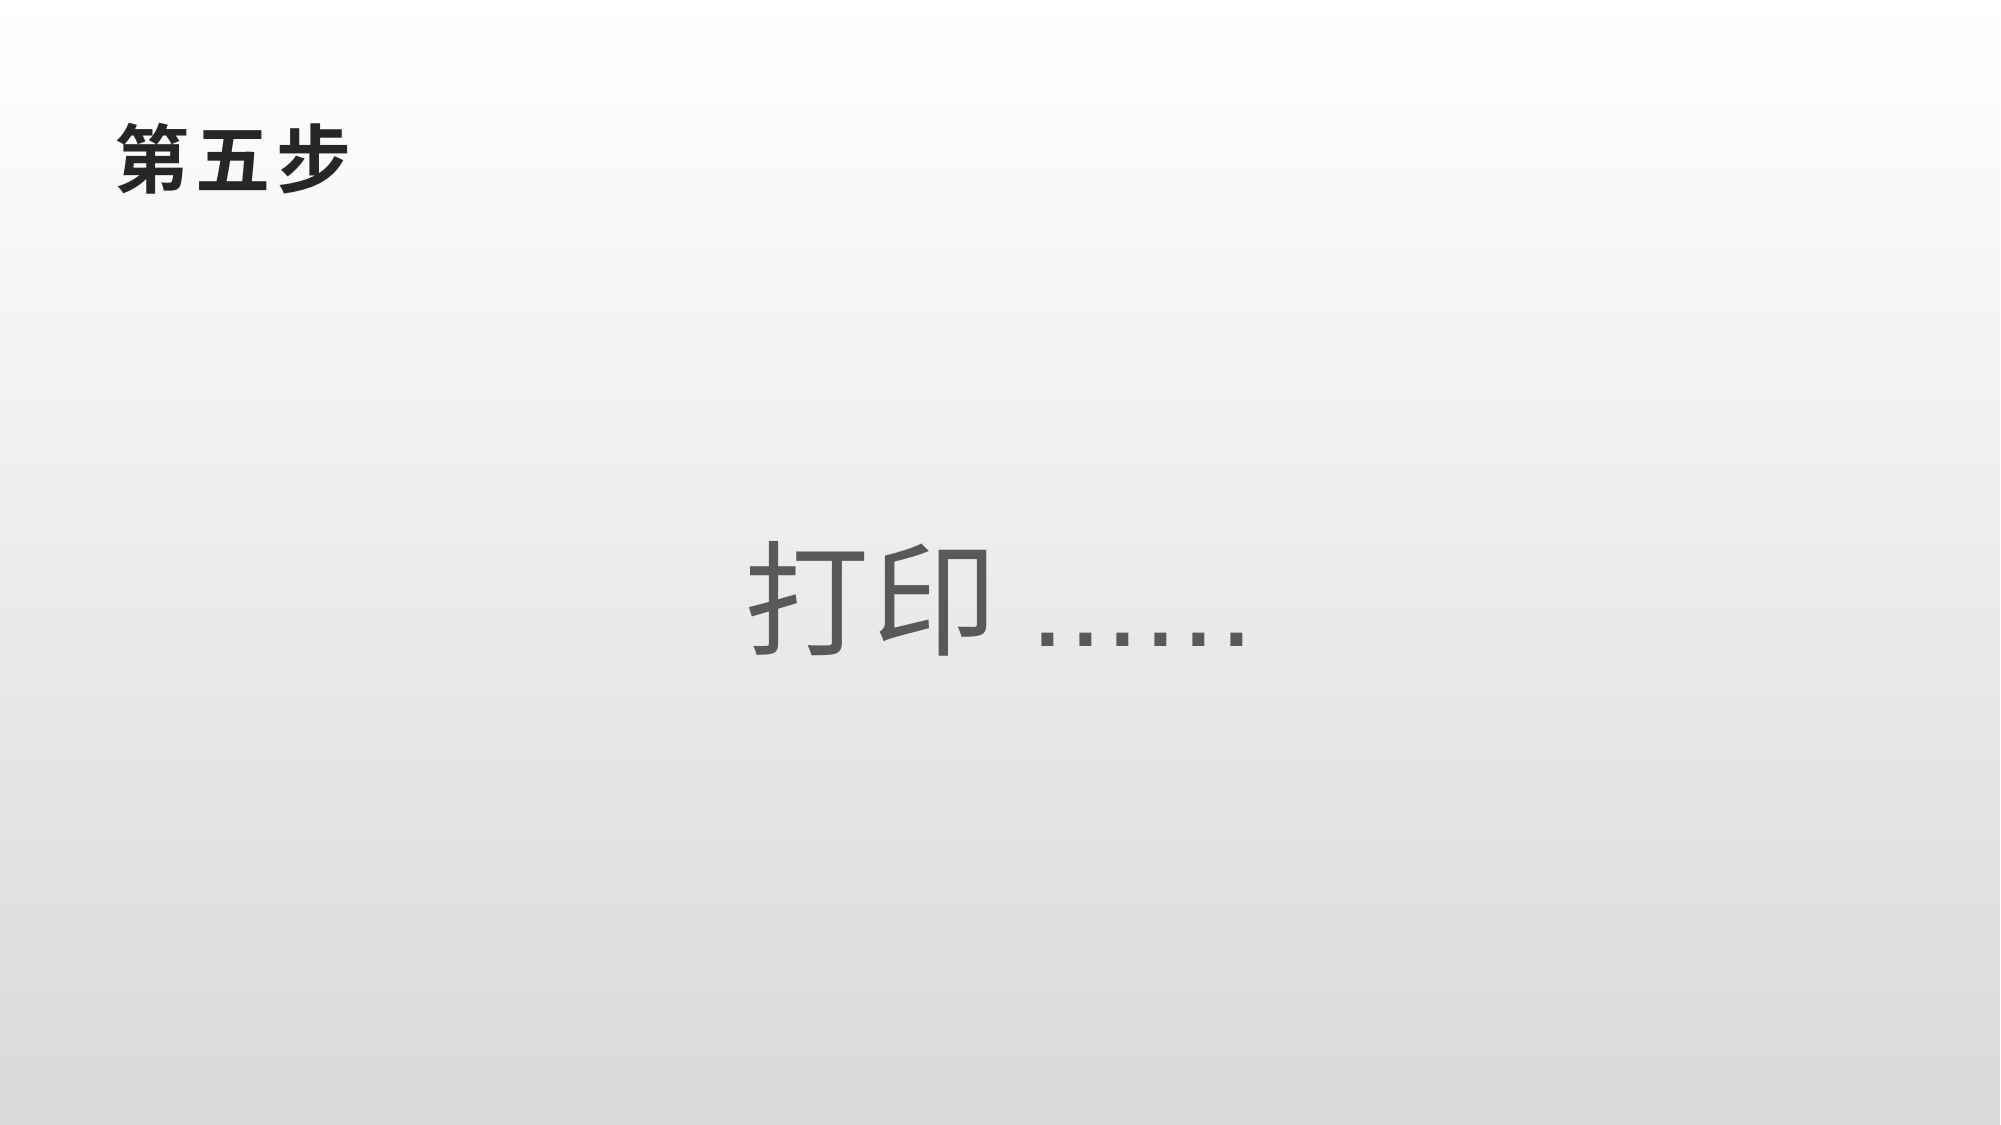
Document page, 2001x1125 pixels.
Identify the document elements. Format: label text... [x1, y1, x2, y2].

title 第五步 [99, 99, 1900, 216]
list 打印...... [99, 244, 1900, 1026]
